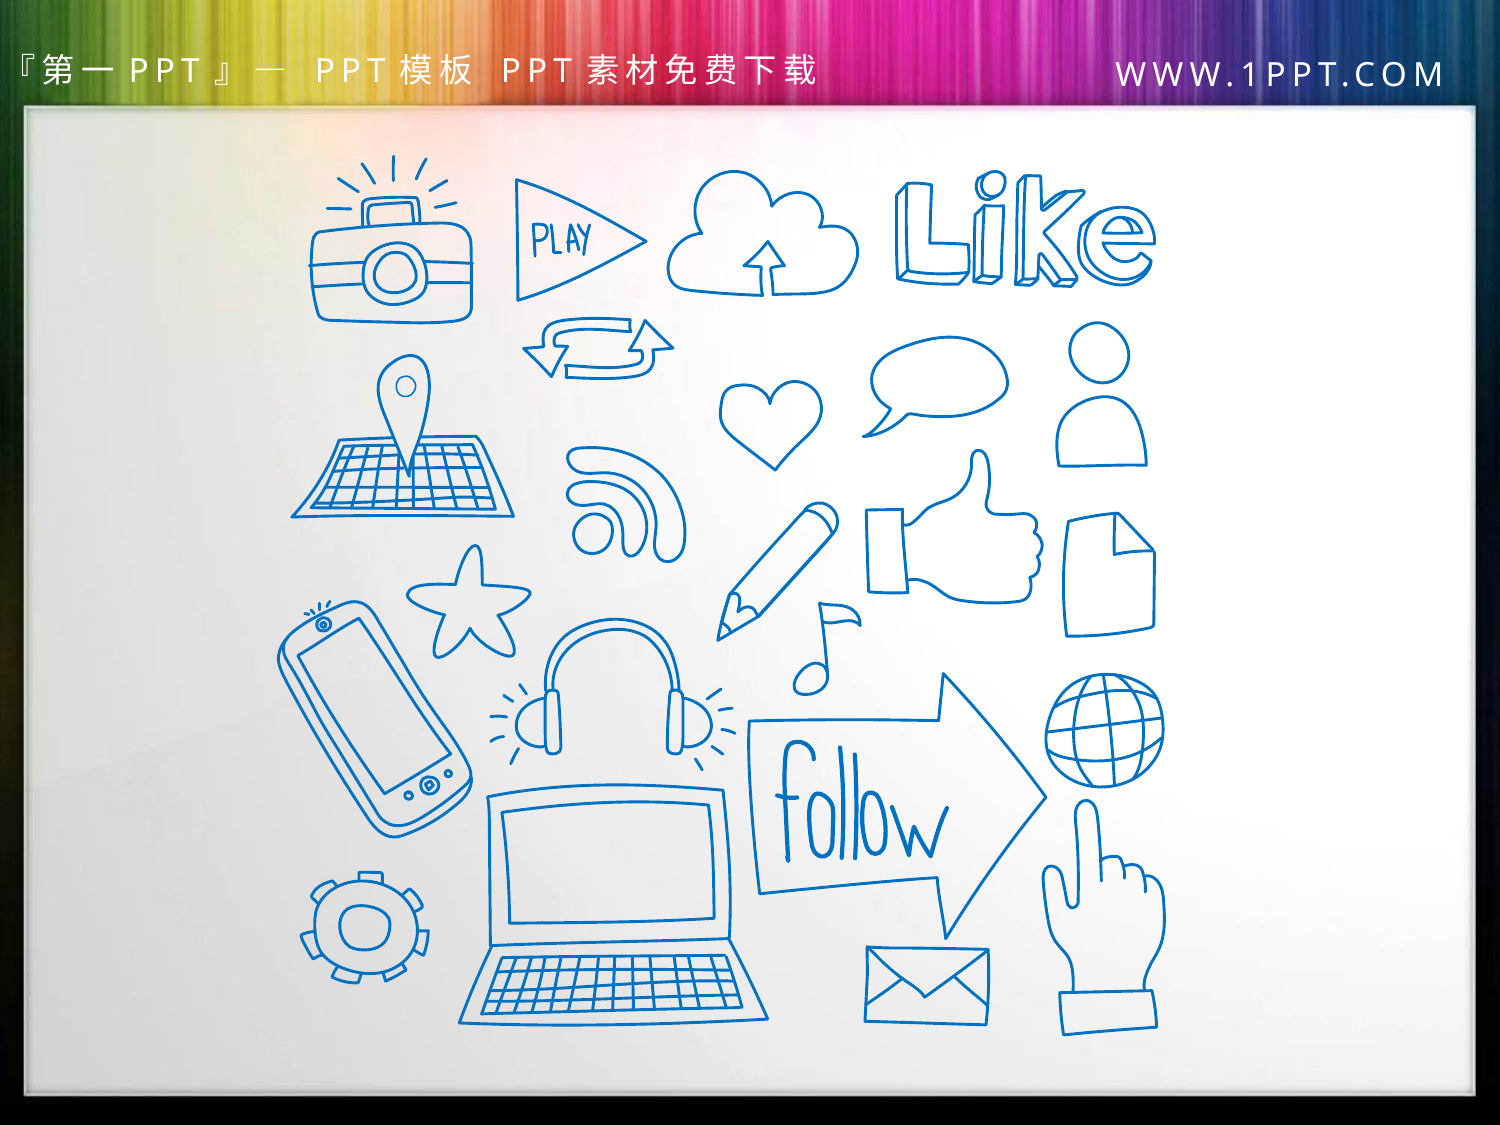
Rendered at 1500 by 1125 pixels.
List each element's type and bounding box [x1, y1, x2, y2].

text_box [300, 871, 429, 984]
text_box [309, 156, 473, 324]
text_box [720, 381, 822, 471]
text_box [1054, 322, 1147, 467]
text_box [717, 501, 840, 641]
text_box [793, 602, 862, 671]
text_box [516, 179, 647, 301]
text_box [564, 446, 688, 564]
text_box [459, 780, 768, 1028]
text_box [1042, 669, 1164, 794]
text_box [863, 337, 1008, 437]
picture [0, 0, 1500, 1125]
text_box [291, 352, 514, 518]
text_box [407, 545, 531, 645]
text_box [1042, 800, 1166, 1036]
text_box [668, 171, 858, 296]
text_box [1061, 512, 1155, 637]
text_box [523, 316, 674, 380]
text_box [864, 947, 990, 1026]
text_box [744, 673, 1047, 939]
text_box [895, 168, 1157, 294]
text_box [277, 599, 474, 838]
text_box [866, 449, 1043, 604]
text_box [490, 616, 736, 771]
